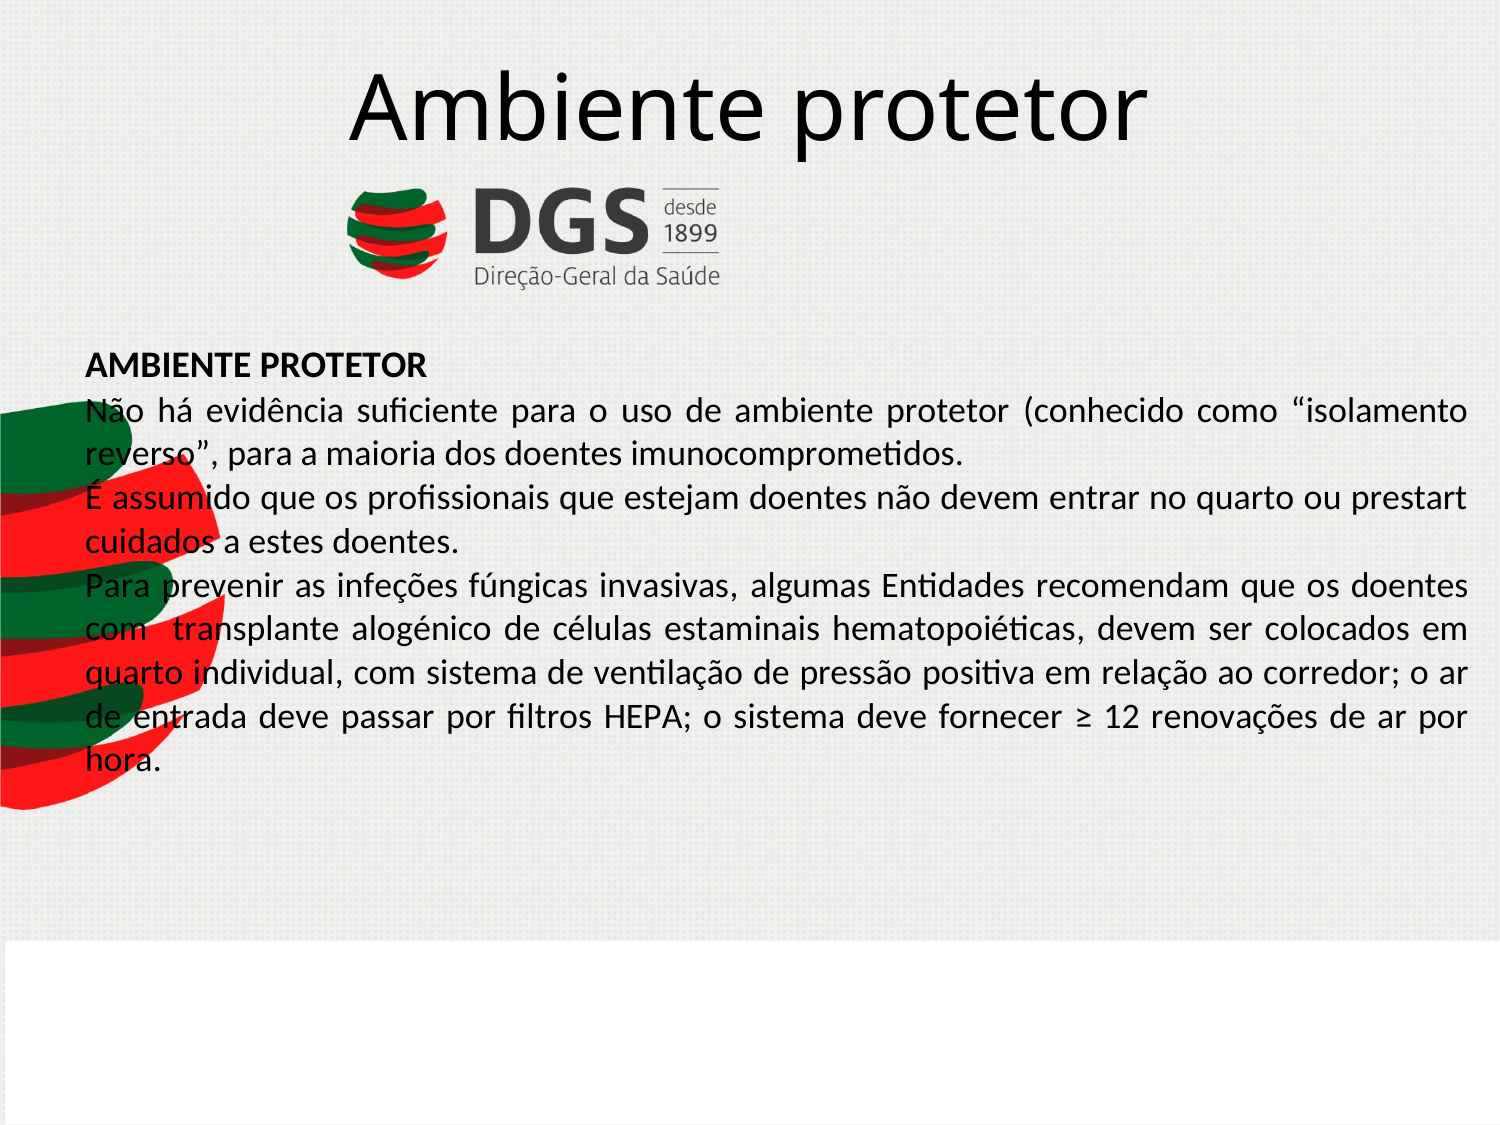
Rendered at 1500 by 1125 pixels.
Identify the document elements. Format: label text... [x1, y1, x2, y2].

picture [0, 0, 1500, 1125]
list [84, 342, 1468, 826]
title Ambiente protetor [74, 44, 1426, 162]
